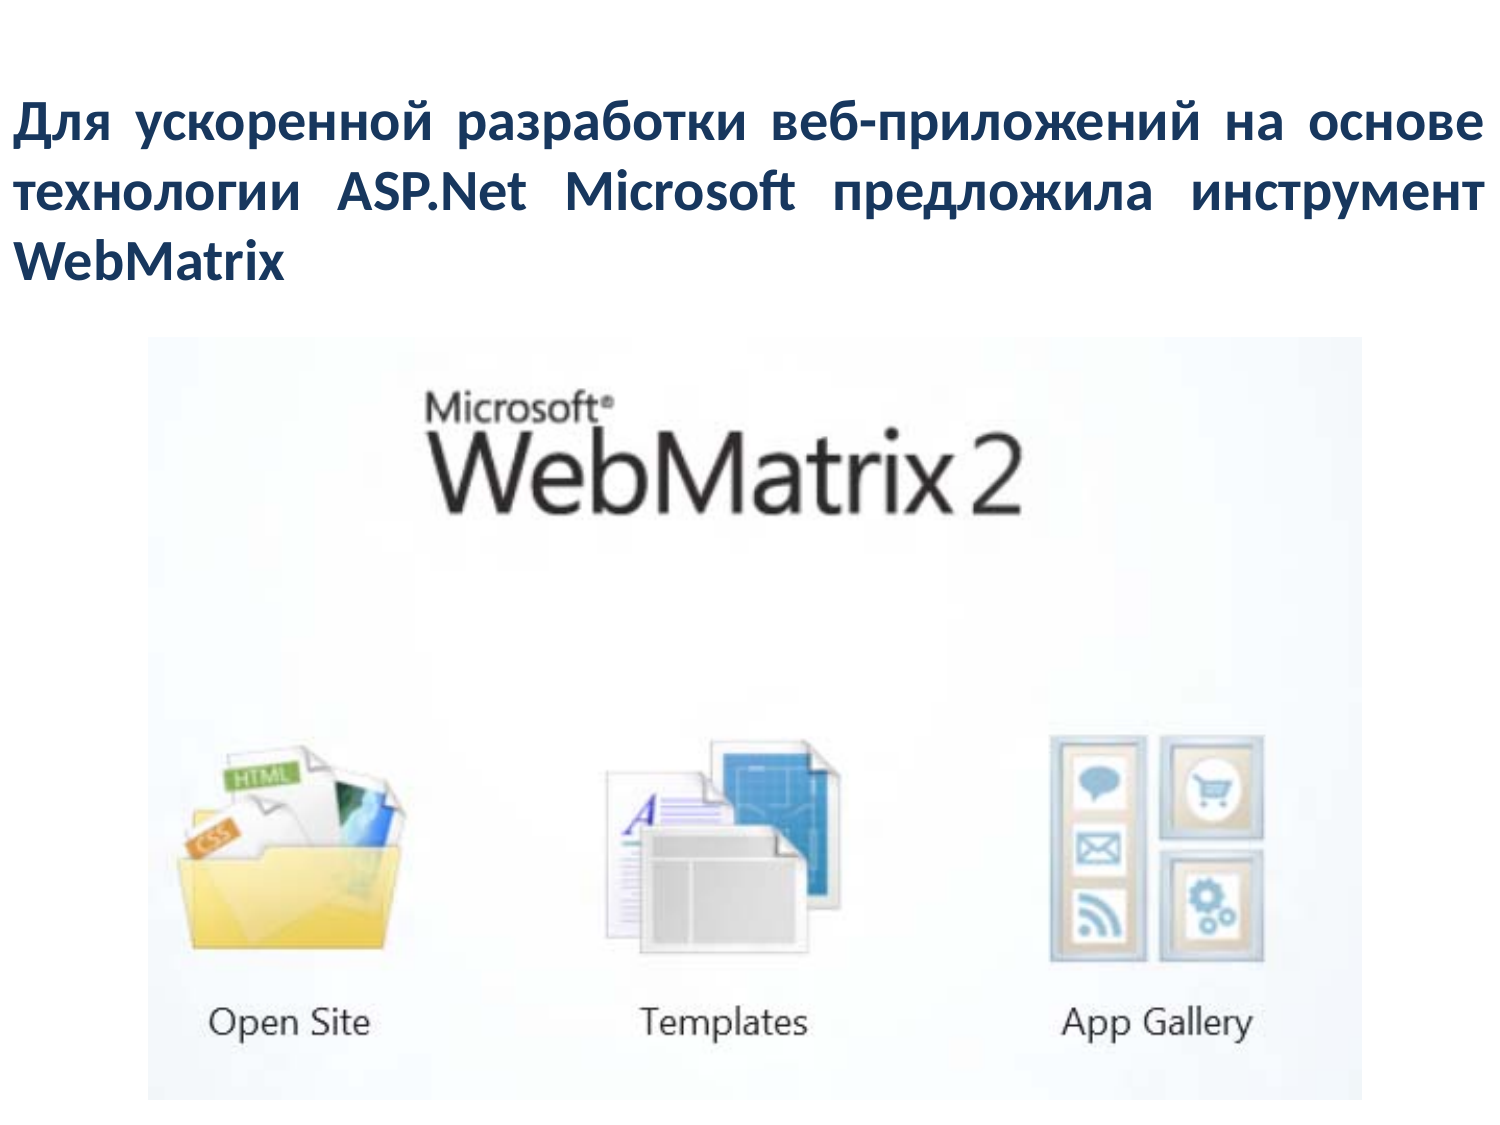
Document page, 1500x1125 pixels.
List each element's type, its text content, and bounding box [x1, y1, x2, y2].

text_box Для ускоренной разработки веб-приложений на основе технологии ASP.Net Microsoft предложила инструмент WebMatrix [0, 75, 1500, 300]
picture [148, 337, 1362, 1101]
